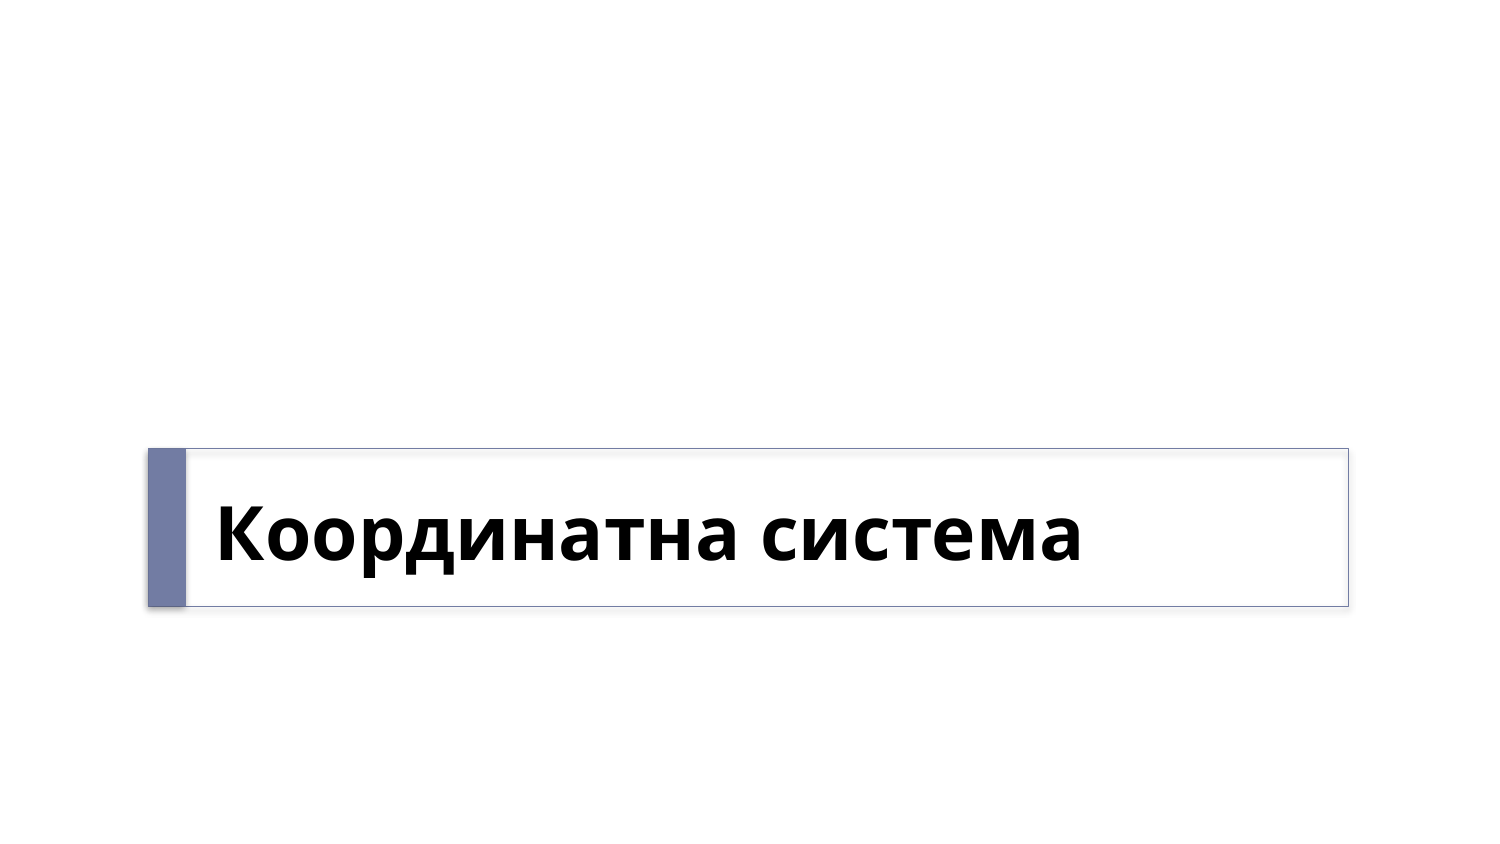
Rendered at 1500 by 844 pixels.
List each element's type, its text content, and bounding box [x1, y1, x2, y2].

title Координатна система [200, 478, 1325, 600]
